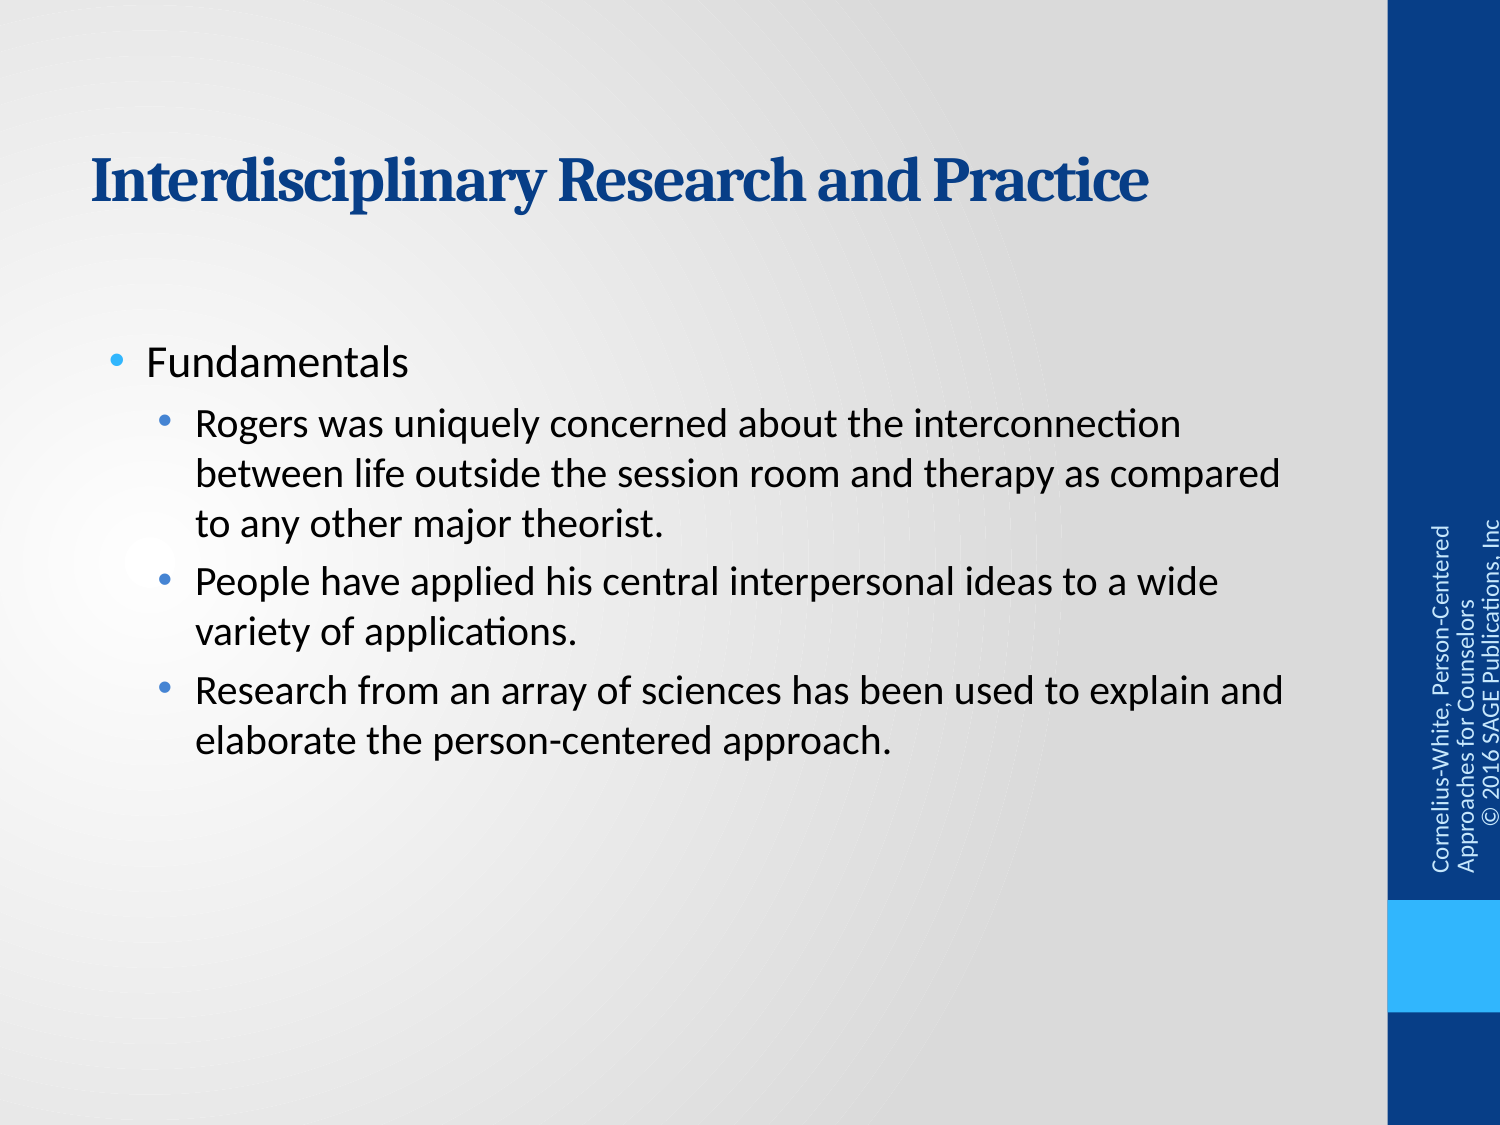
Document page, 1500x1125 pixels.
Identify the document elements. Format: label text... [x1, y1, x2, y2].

footer Cornelius-White, Person-Centered Approaches for Counselors © 2016 SAGE Publications, Inc. [1408, 500, 1469, 889]
title Interdisciplinary Research and Practice [75, 128, 1325, 300]
list Fundamentals Rogers was uniquely concerned about the interconnection between life outside the session room and therapy as compared to any other major theorist. People have applied his central interpersonal ideas to a wide variety of applications. Research from an array of sciences has been used to explain and elaborate the person-centered approach. [75, 324, 1325, 1050]
